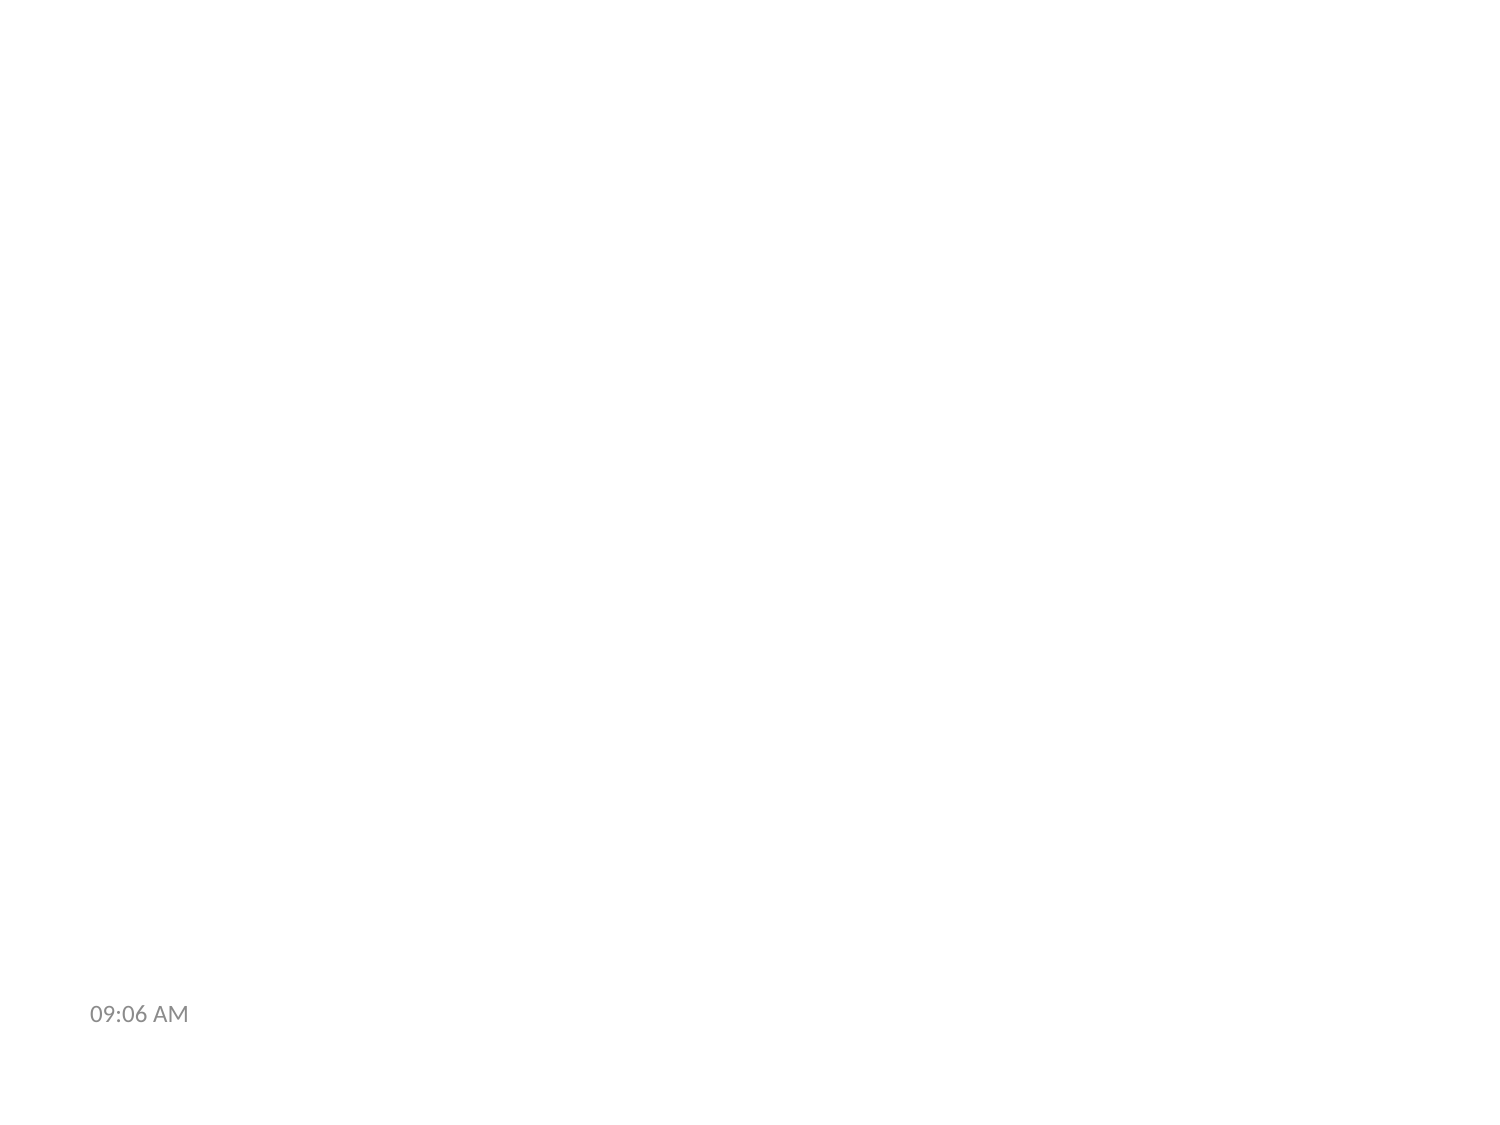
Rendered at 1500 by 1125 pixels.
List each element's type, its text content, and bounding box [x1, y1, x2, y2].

text_box 3:35 PM [75, 982, 425, 1043]
